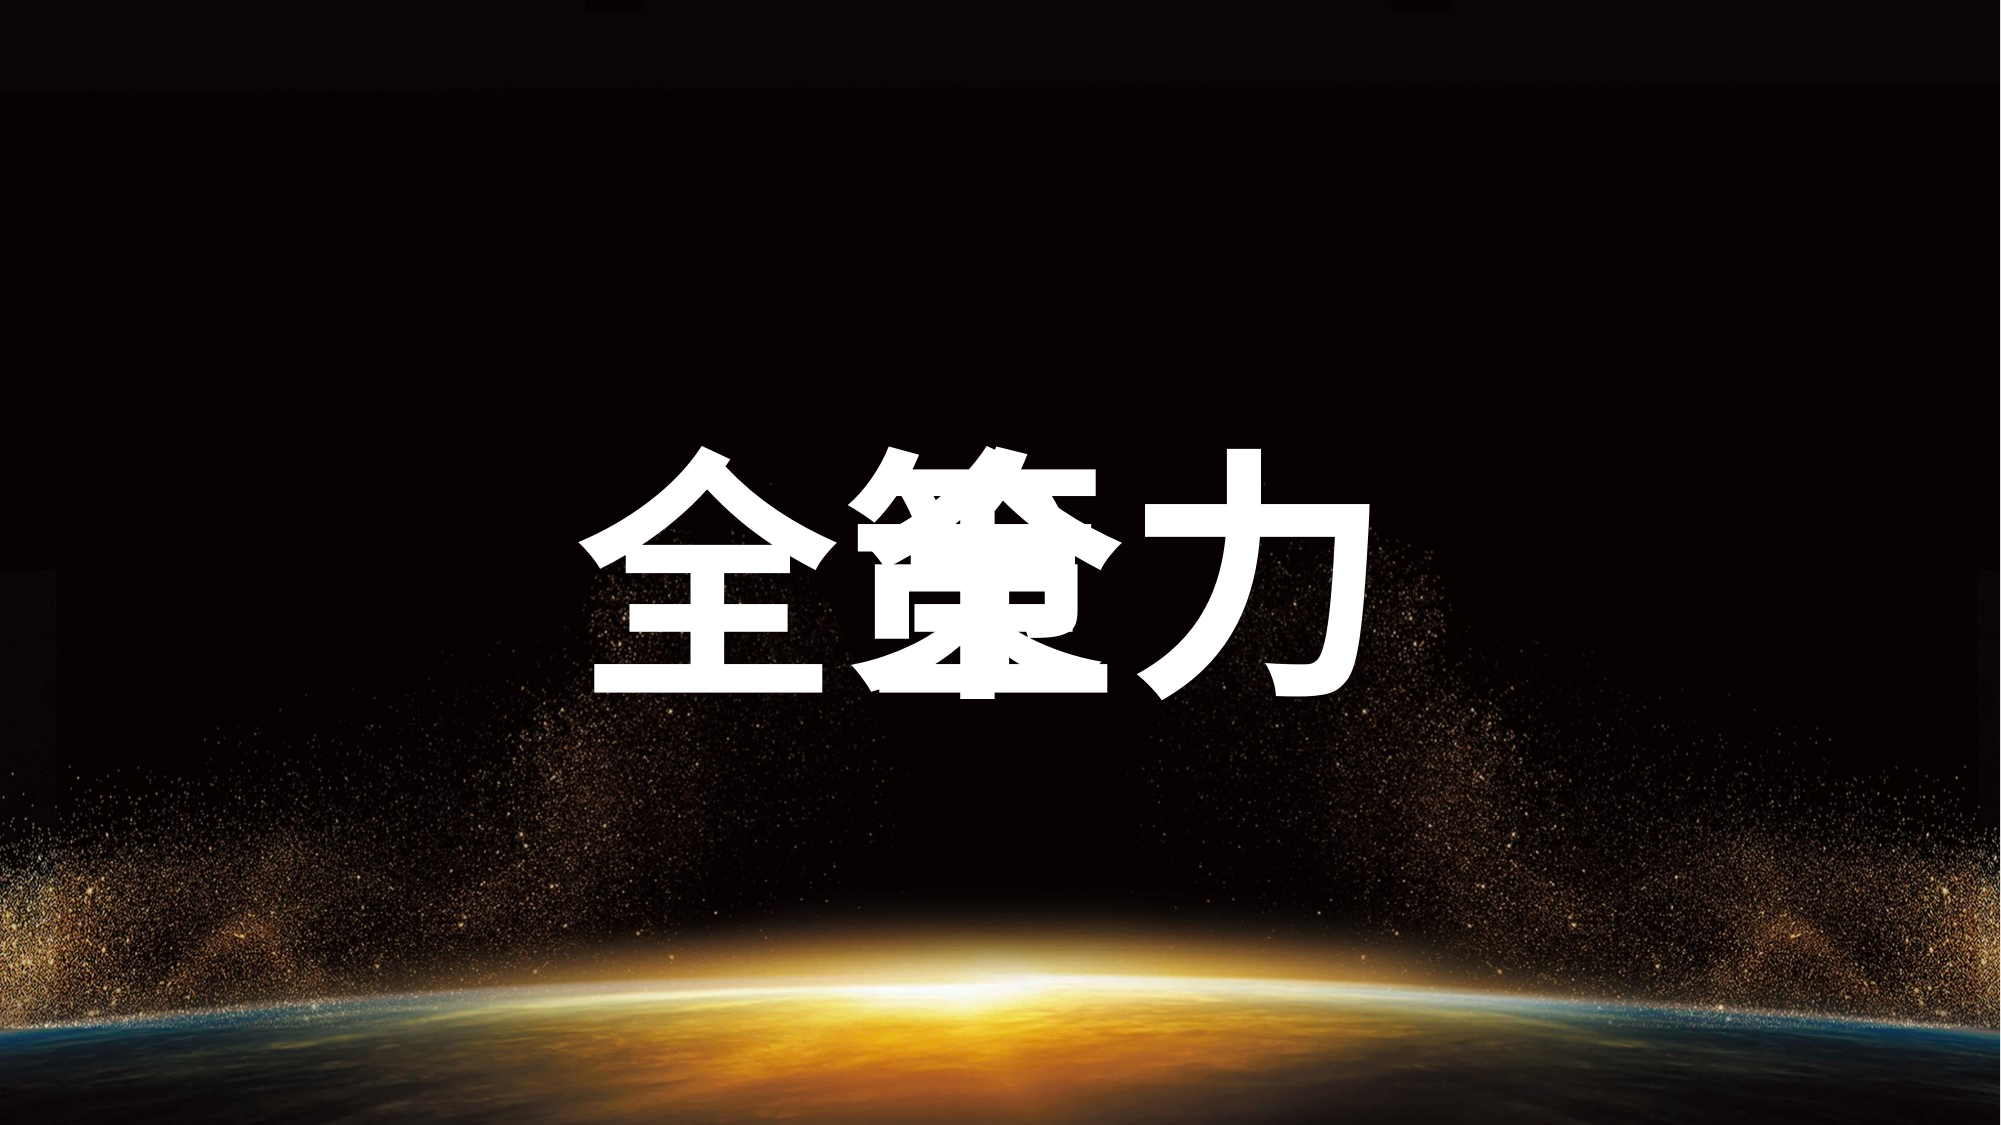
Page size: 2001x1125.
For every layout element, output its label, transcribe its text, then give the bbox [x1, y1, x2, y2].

text_box 全策 [559, 400, 844, 736]
picture [0, 0, 2001, 1125]
text_box 全力 [844, 400, 1408, 736]
